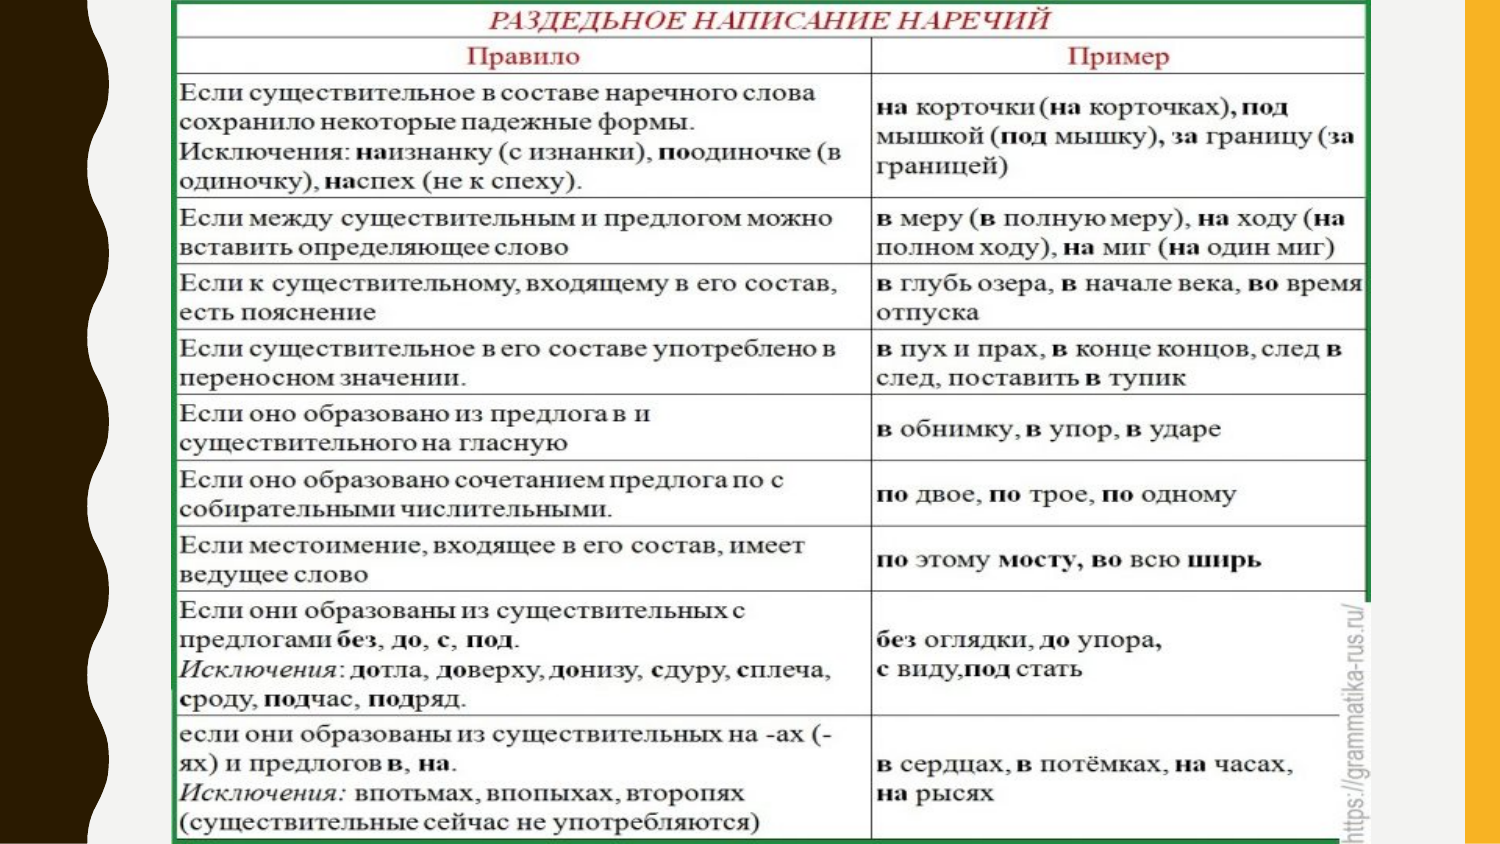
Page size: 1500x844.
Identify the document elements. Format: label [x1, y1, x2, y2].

picture [171, 0, 1371, 844]
